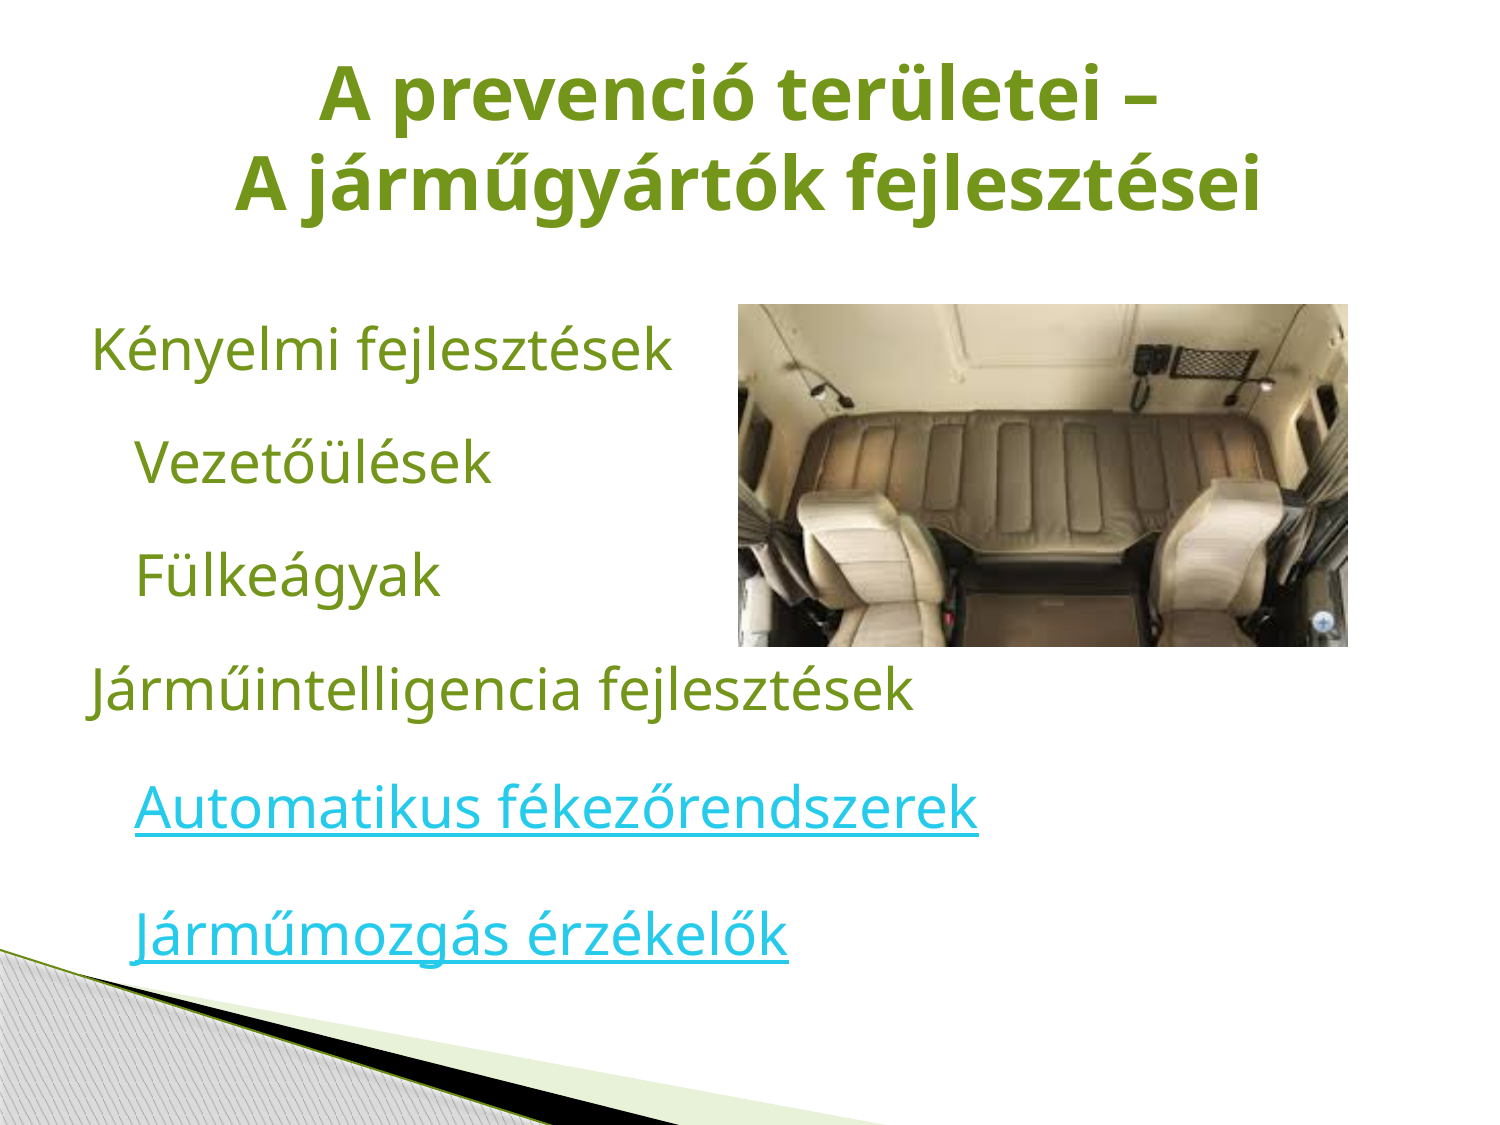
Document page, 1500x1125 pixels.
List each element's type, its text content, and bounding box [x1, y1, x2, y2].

title A prevenció területei – A járműgyártók fejlesztései [75, 45, 1425, 233]
picture [738, 304, 1348, 648]
list Kényelmi fejlesztések Vezetőülések Fülkeágyak Járműintelligencia fejlesztések Automatikus fékezőrendszerek Járműmozgás érzékelők [74, 269, 1426, 986]
